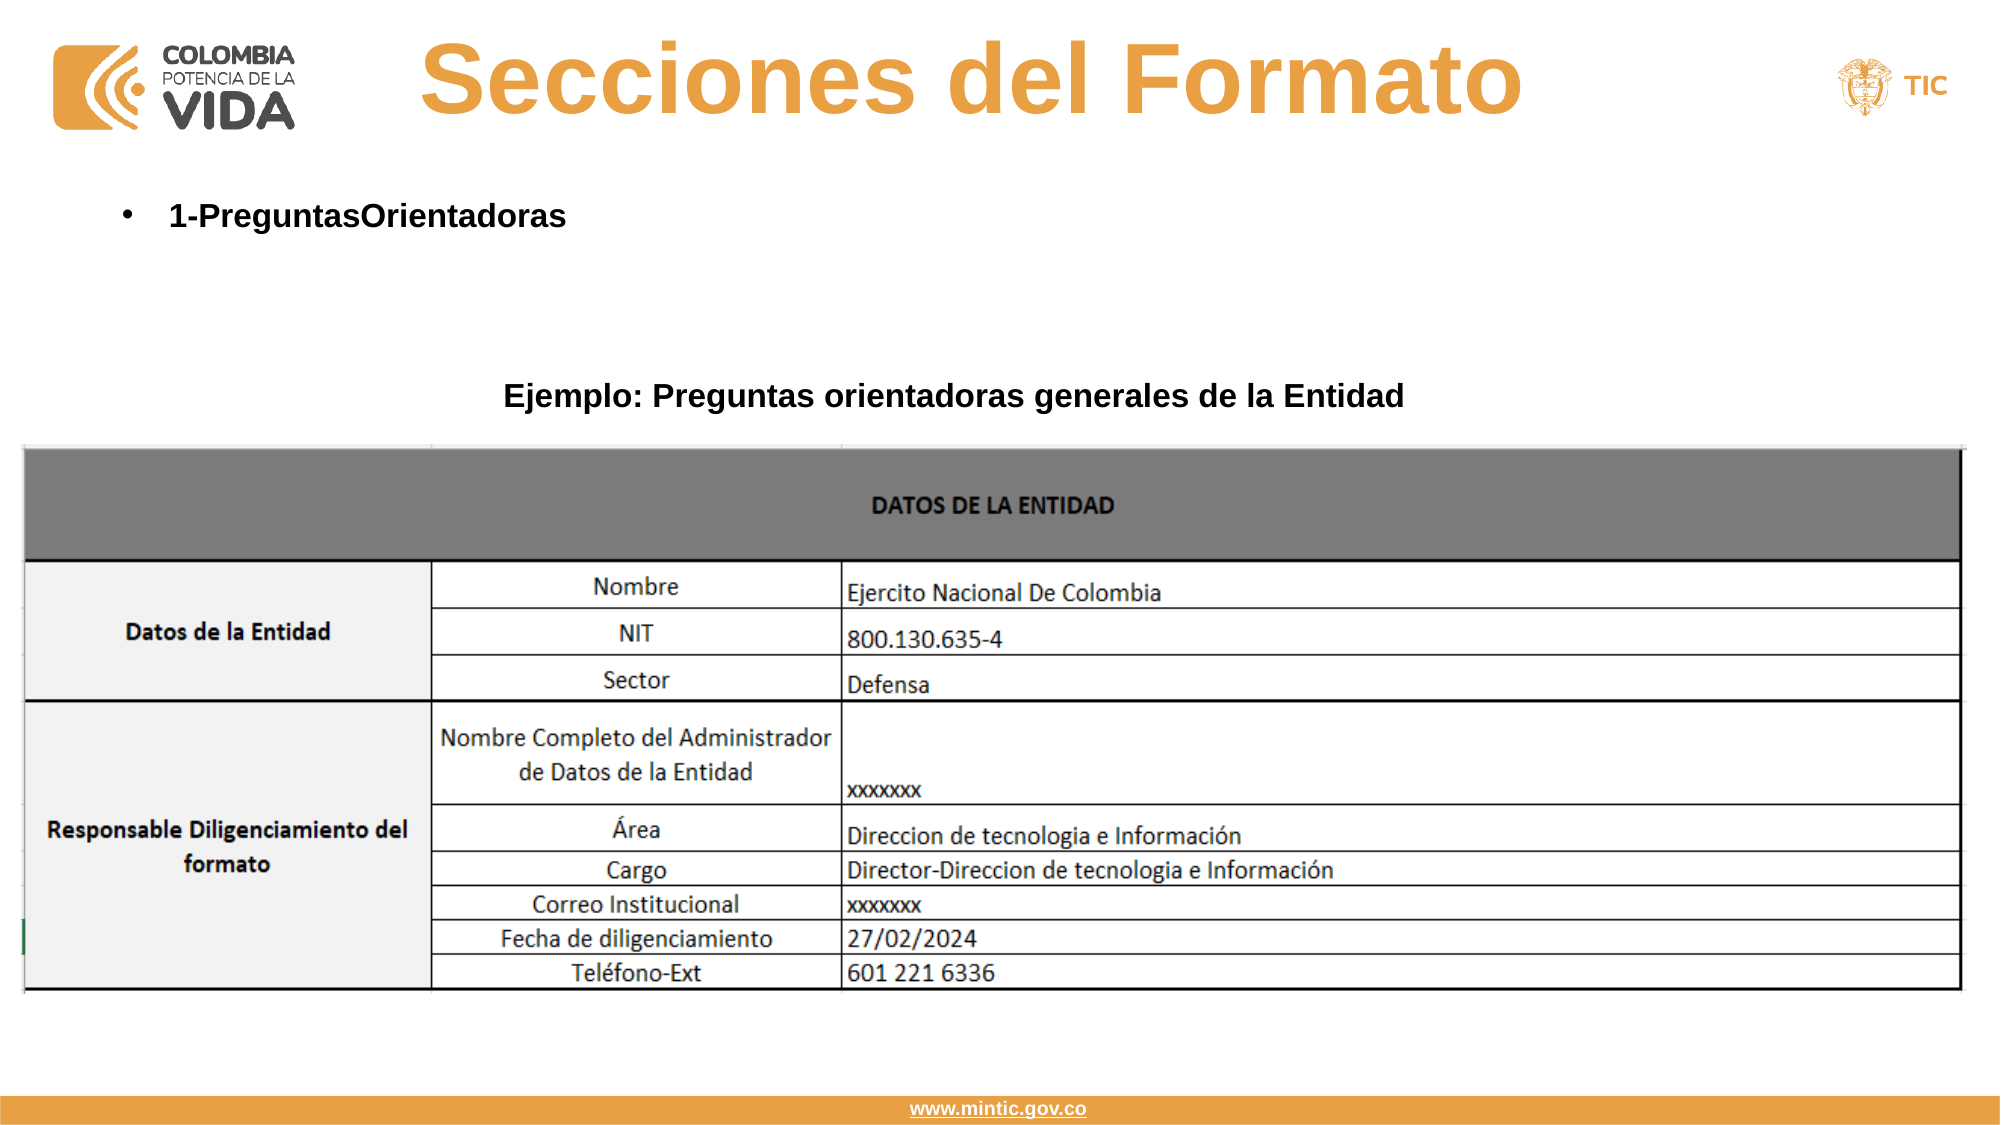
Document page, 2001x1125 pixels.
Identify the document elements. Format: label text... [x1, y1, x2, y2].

text_box Secciones del Formato [405, 6, 1967, 141]
text_box 1-PreguntasOrientadoras [107, 186, 1114, 242]
picture [0, 0, 2001, 1125]
text_box Ejemplo: Preguntas orientadoras generales de la Entidad [413, 366, 1582, 422]
text_box www.mintic.gov.co [908, 1094, 1092, 1120]
